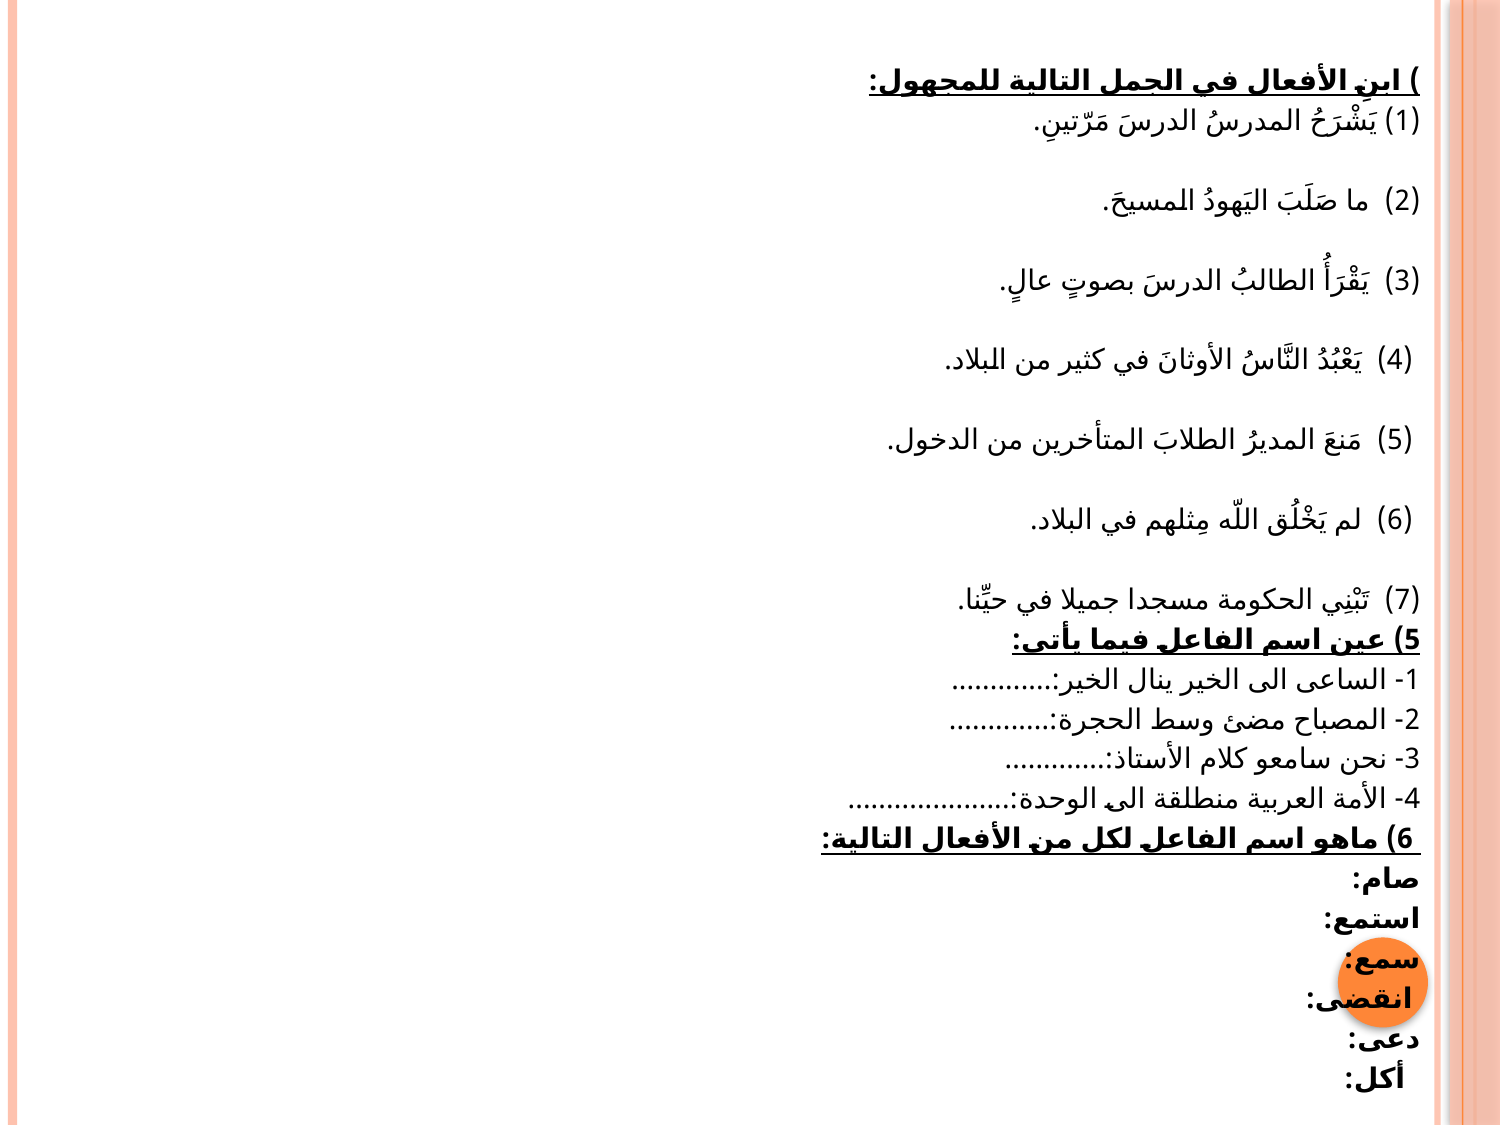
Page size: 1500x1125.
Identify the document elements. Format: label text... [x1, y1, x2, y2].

list ) ابنِ الأفعال في الجمل التالية للمجهول: (1) يَشْرَحُ المدرسُ الدرسَ مَرّتينِ. (2) ما صَلَبَ اليَهودُ المسيحَ. (3) يَقْرَأُ الطالبُ الدرسَ بصوتٍ عالٍ. (4) يَعْبُدُ النَّاسُ الأوثانَ في كثير من البلاد. (5) مَنعَ المديرُ الطلابَ المتأخرين من الدخول. (6) لم يَخْلُق اللّه مِثلهم في البلاد. (7) تَبْنِي الحكومة مسجدا جميلا في حيِّنا. 5) عين اسم الفاعل فيما يأتى: 1- الساعى الى الخير ينال الخير:............. 2- المصباح مضئ وسط الحجرة:............. 3- نحن سامعو كلام الأستاذ:............. 4- الأمة العربية منطلقة الى الوحدة:..................... 6) ماهو اسم الفاعل لكل من الأفعال التالية: صام: استمع: سمع: انقضى: دعى: أكل: [75, 54, 1436, 1106]
